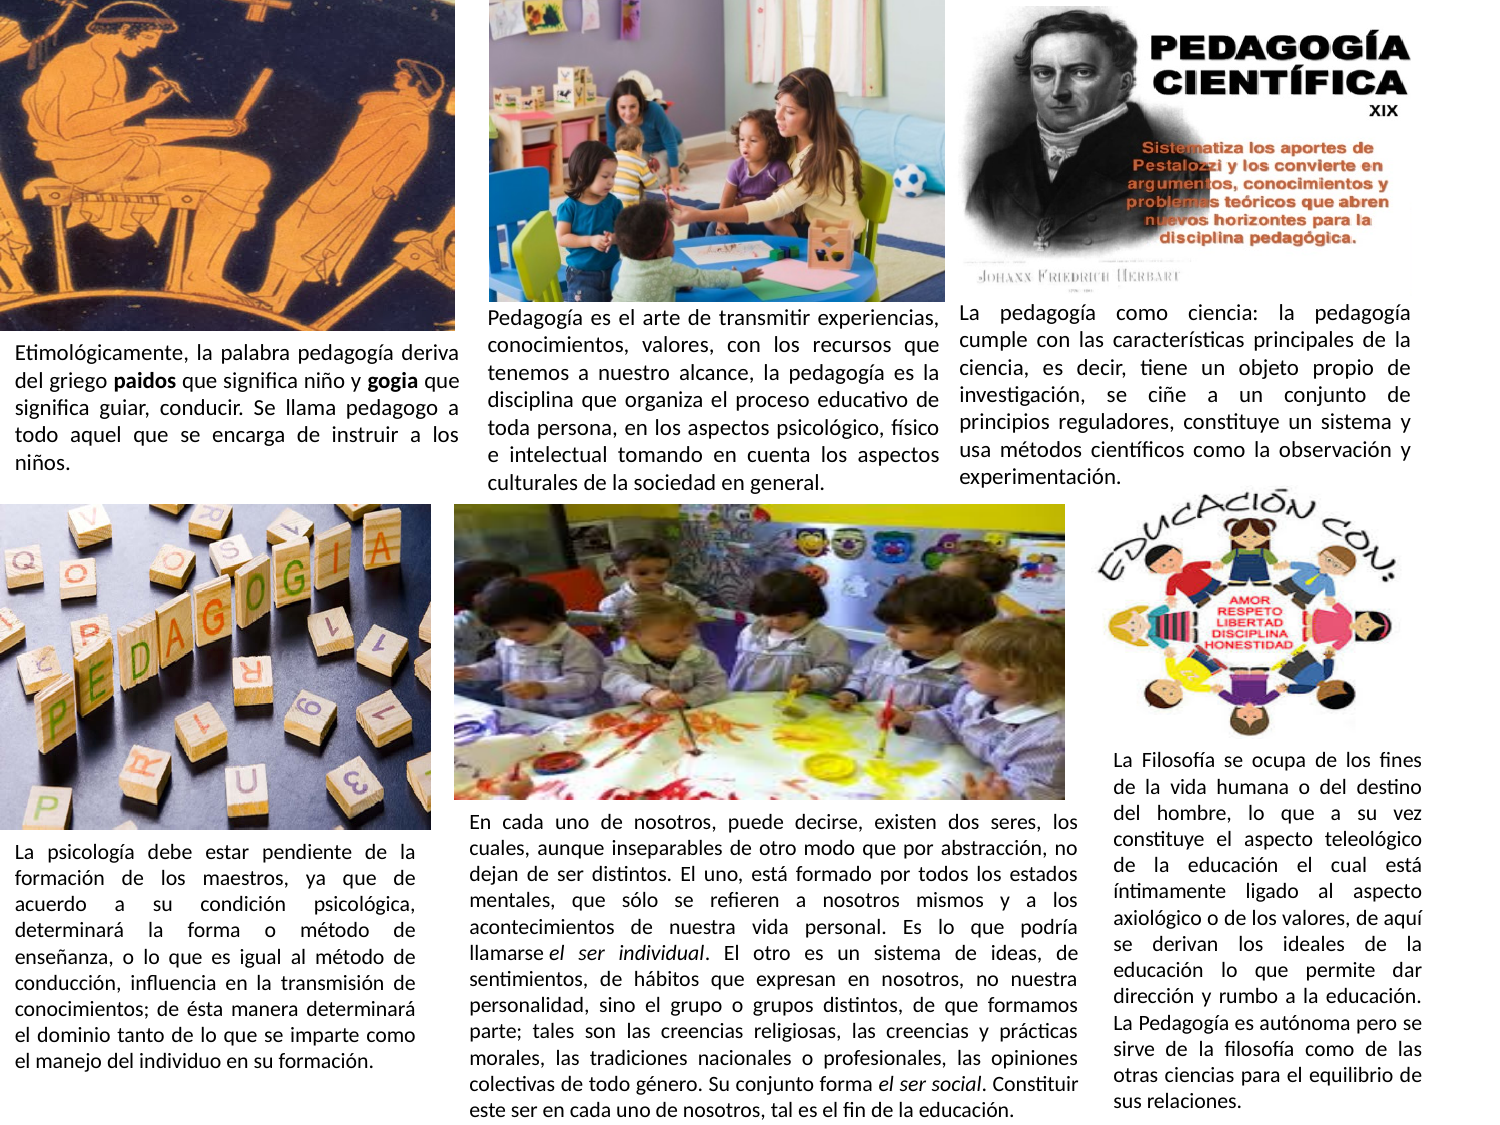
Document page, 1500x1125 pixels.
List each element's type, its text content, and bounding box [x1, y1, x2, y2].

picture [0, 504, 432, 831]
text_box En cada uno de nosotros, puede decirse, existen dos seres, los cuales, aunque inseparables de otro modo que por abstracción, no dejan de ser distintos. El uno, está formado por todos los estados mentales, que sólo se refieren a nosotros mismos y a los acontecimientos de nuestra vida personal. Es lo que podría llamarse el ser individual. El otro es un sistema de ideas, de sentimientos, de hábitos que expresan en nosotros, no nuestra personalidad, sino el grupo o grupos distintos, de que formamos parte; tales son las creencias religiosas, las creencias y prácticas morales, las tradiciones nacionales o profesionales, las opiniones colectivas de todo género. Su conjunto forma el ser social. Constituir este ser en cada uno de nosotros, tal es el fin de la educación. [454, 800, 1094, 1125]
picture [488, 0, 945, 302]
text_box Pedagogía es el arte de transmitir experiencias, conocimientos, valores, con los recursos que tenemos a nuestro alcance, la pedagogía es la disciplina que organiza el proceso educativo de toda persona, en los aspectos psicológico, físico e intelectual tomando en cuenta los aspectos culturales de la sociedad en general. [472, 295, 956, 503]
picture [454, 504, 1065, 801]
text_box Etimológicamente, la palabra pedagogía deriva del griego paidos que significa niño y gogia que significa guiar, conducir. Se llama pedagogo a todo aquel que se encarga de instruir a los niños. [0, 330, 472, 483]
picture [949, 6, 1412, 296]
picture [1091, 485, 1406, 739]
picture [0, 0, 455, 331]
text_box La Filosofía se ocupa de los fines de la vida humana o del destino del hombre, lo que a su vez constituye el aspecto teleológico de la educación el cual está íntimamente ligado al aspecto axiológico o de los valores, de aquí se derivan los ideales de la educación lo que permite dar dirección y rumbo a la educación. La Pedagogía es autónoma pero se sirve de la filosofía como de las otras ciencias para el equilibrio de sus relaciones. [1098, 738, 1438, 1121]
text_box La pedagogía como ciencia: la pedagogía cumple con las características principales de la ciencia, es decir, tiene un objeto propio de investigación, se ciñe a un conjunto de principios reguladores, constituye un sistema y usa métodos científicos como la observación y experimentación. [944, 289, 1427, 497]
text_box La psicología debe estar pendiente de la formación de los maestros, ya que de acuerdo a su condición psicológica, determinará la forma o método de enseñanza, o lo que es igual al método de conducción, influencia en la transmisión de conocimientos; de ésta manera determinará el dominio tanto de lo que se imparte como el manejo del individuo en su formación. [0, 838, 431, 1081]
